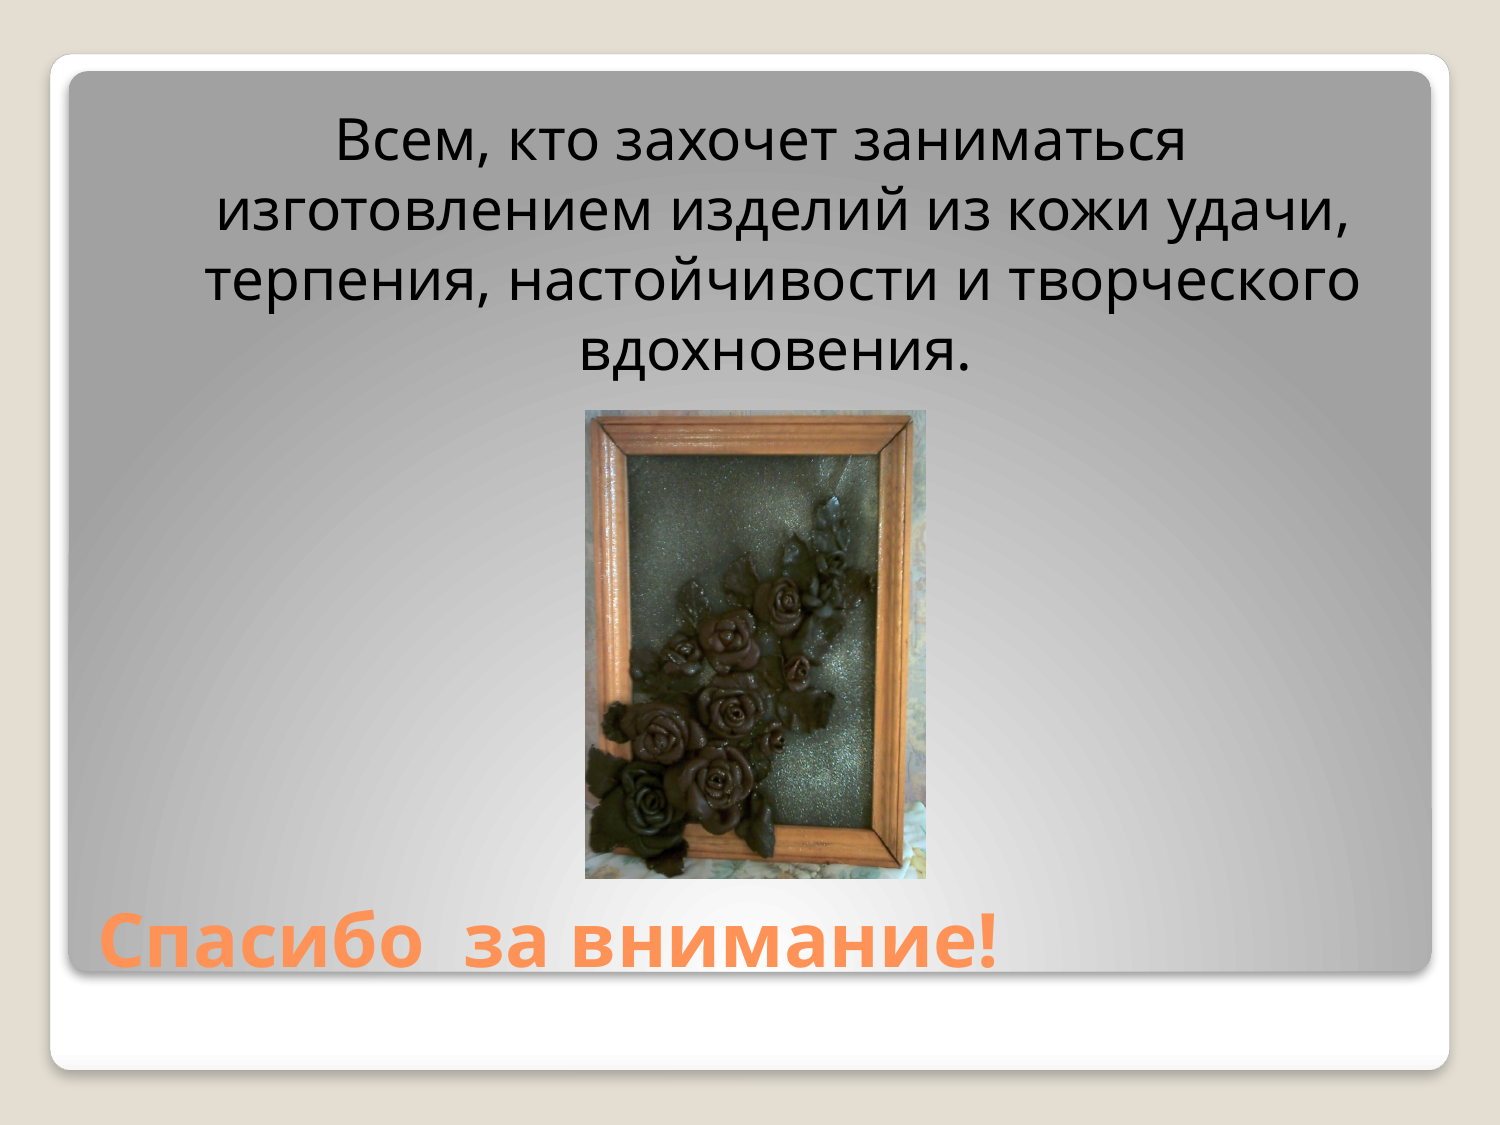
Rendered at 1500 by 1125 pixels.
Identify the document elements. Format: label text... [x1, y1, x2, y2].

picture [585, 409, 927, 880]
list Всем, кто захочет заниматься изготовлением изделий из кожи удачи, терпения, настойчивости и творческого вдохновения. [82, 86, 1425, 774]
title Спасибо за внимание! [82, 817, 1425, 990]
